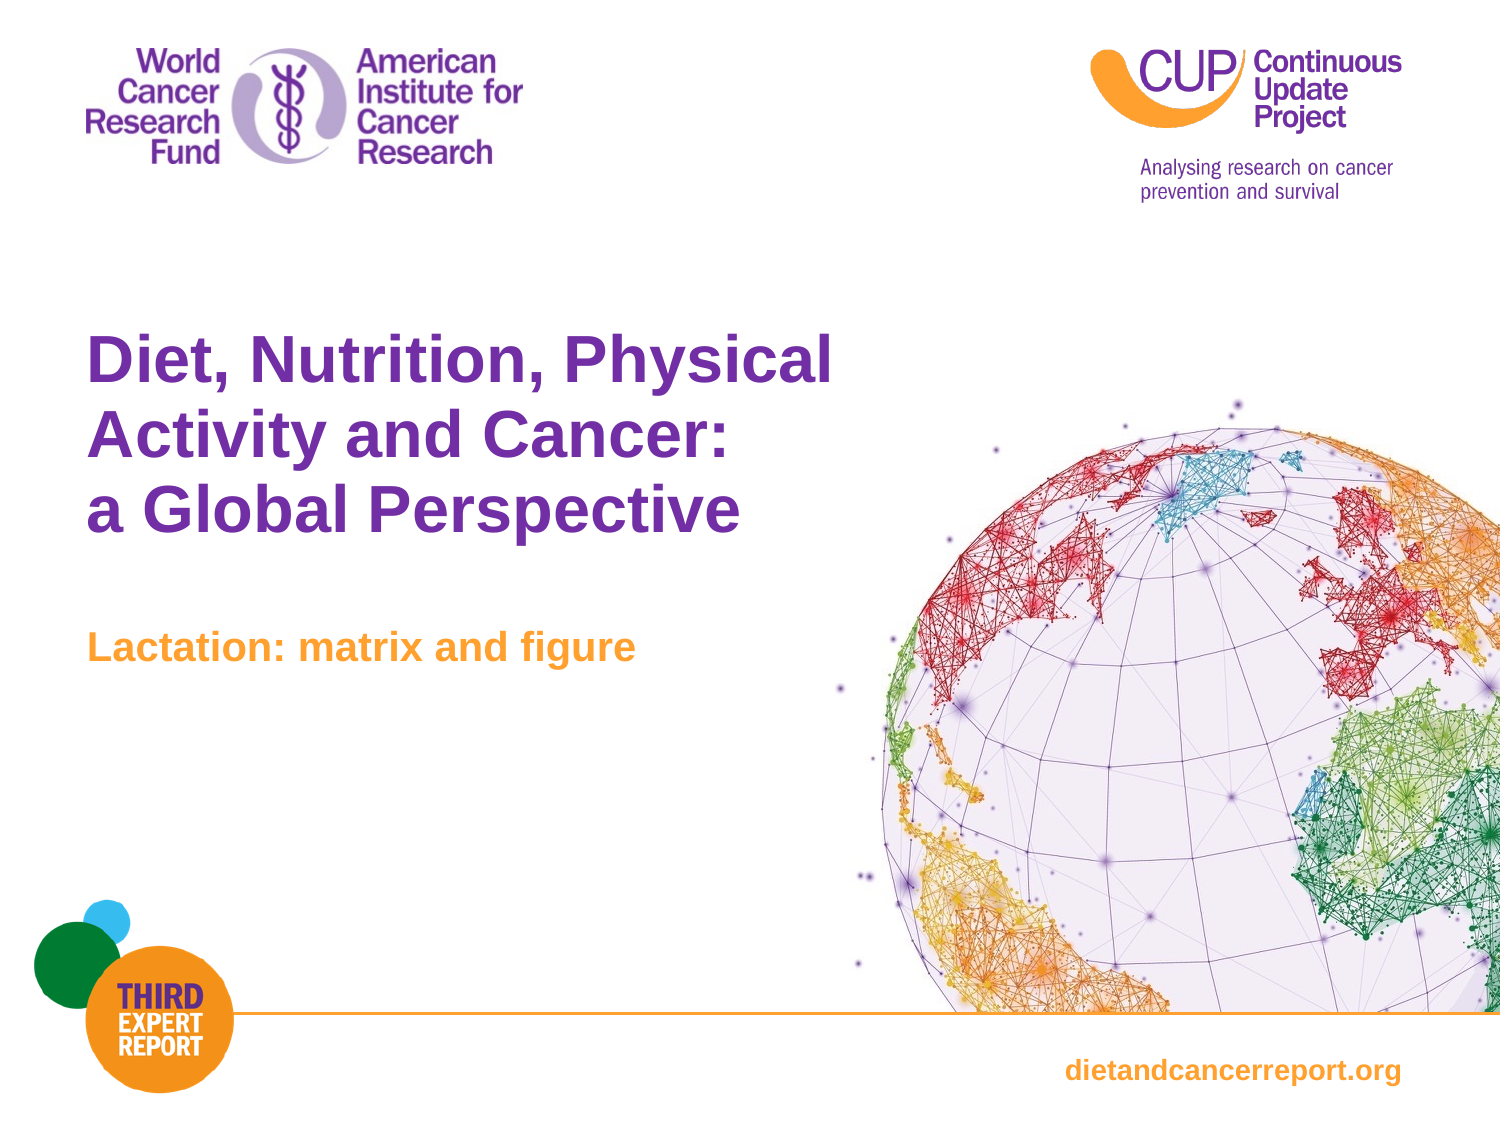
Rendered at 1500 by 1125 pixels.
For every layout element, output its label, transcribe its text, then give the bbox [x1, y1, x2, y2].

picture [2, 865, 265, 1125]
list Lactation: matrix and figure [86, 595, 826, 711]
picture [833, 396, 1500, 1012]
picture [86, 48, 523, 164]
picture [1089, 48, 1403, 203]
